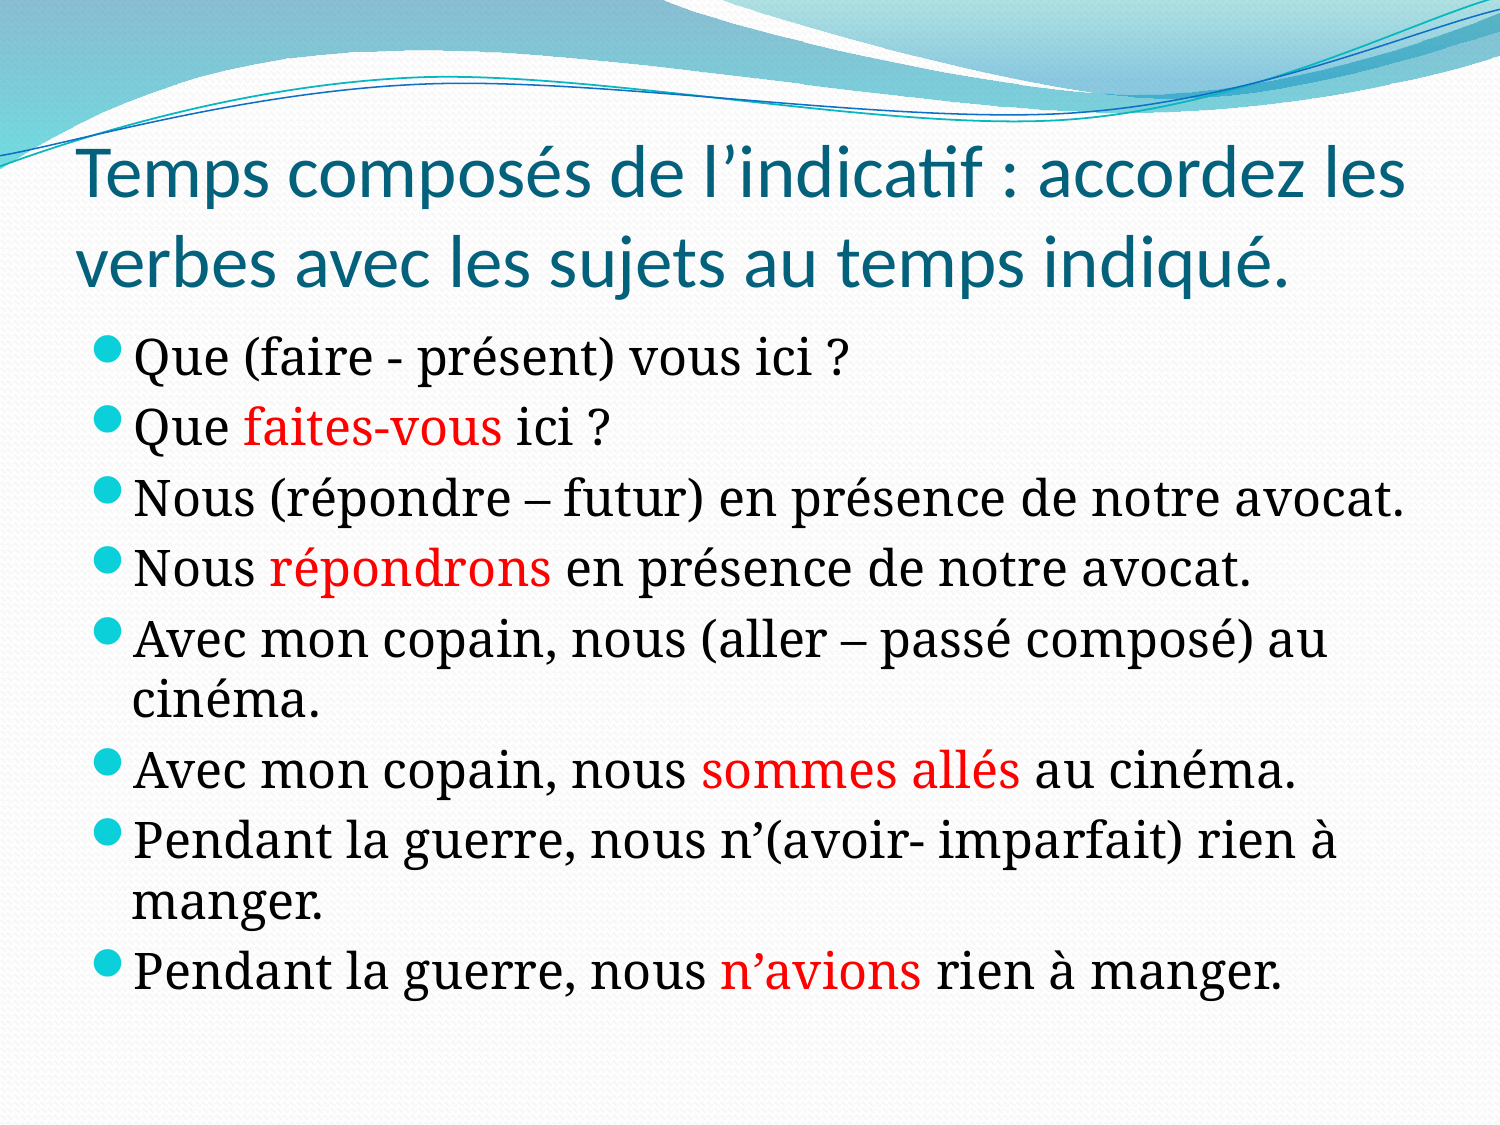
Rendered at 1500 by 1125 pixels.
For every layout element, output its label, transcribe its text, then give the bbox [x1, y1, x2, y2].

list Que (faire - présent) vous ici ? Que faites-vous ici ? Nous (répondre – futur) en présence de notre avocat. Nous répondrons en présence de notre avocat. Avec mon copain, nous (aller – passé composé) au cinéma. Avec mon copain, nous sommes allés au cinéma. Pendant la guerre, nous n’(avoir- imparfait) rien à manger. Pendant la guerre, nous n’avions rien à manger. [75, 317, 1425, 1038]
title Temps composés de l’indicatif : accordez les verbes avec les sujets au temps indiqué. [75, 115, 1425, 303]
